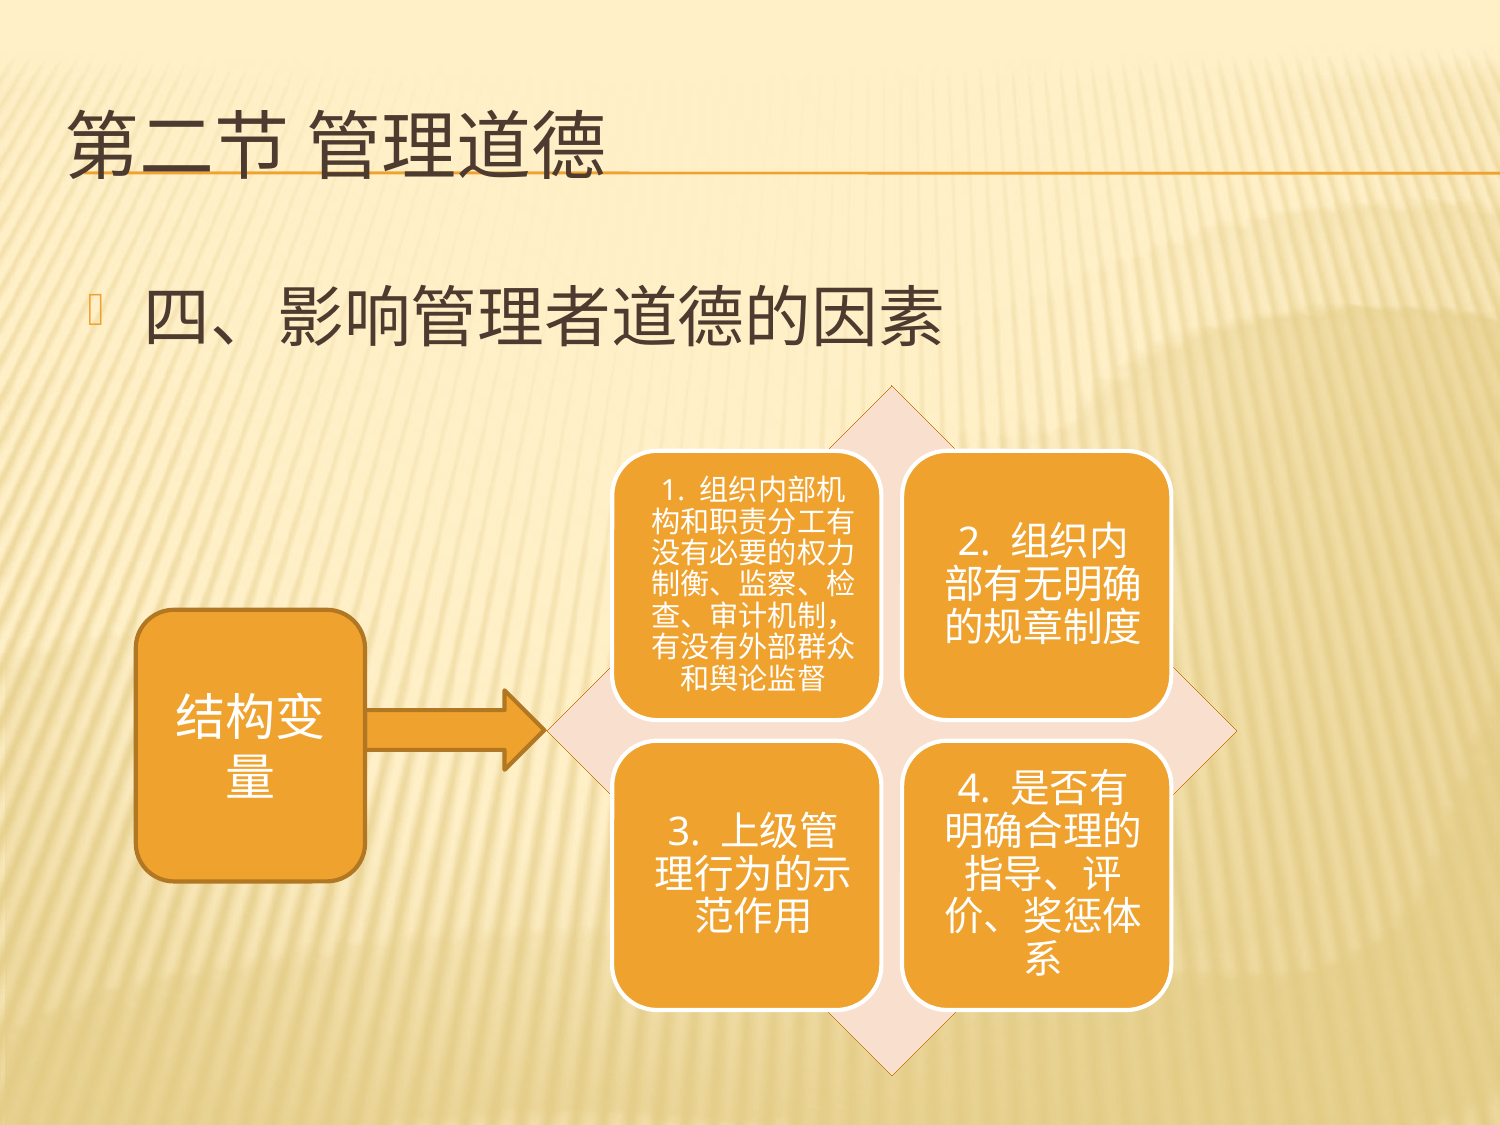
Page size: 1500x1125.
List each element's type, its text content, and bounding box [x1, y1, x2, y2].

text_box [312, 385, 1471, 1076]
list 四、影响管理者道德的因素 [72, 266, 1498, 1010]
text_box 结构变量 [133, 607, 302, 884]
title 第二节 管理道德 [50, 75, 1475, 213]
